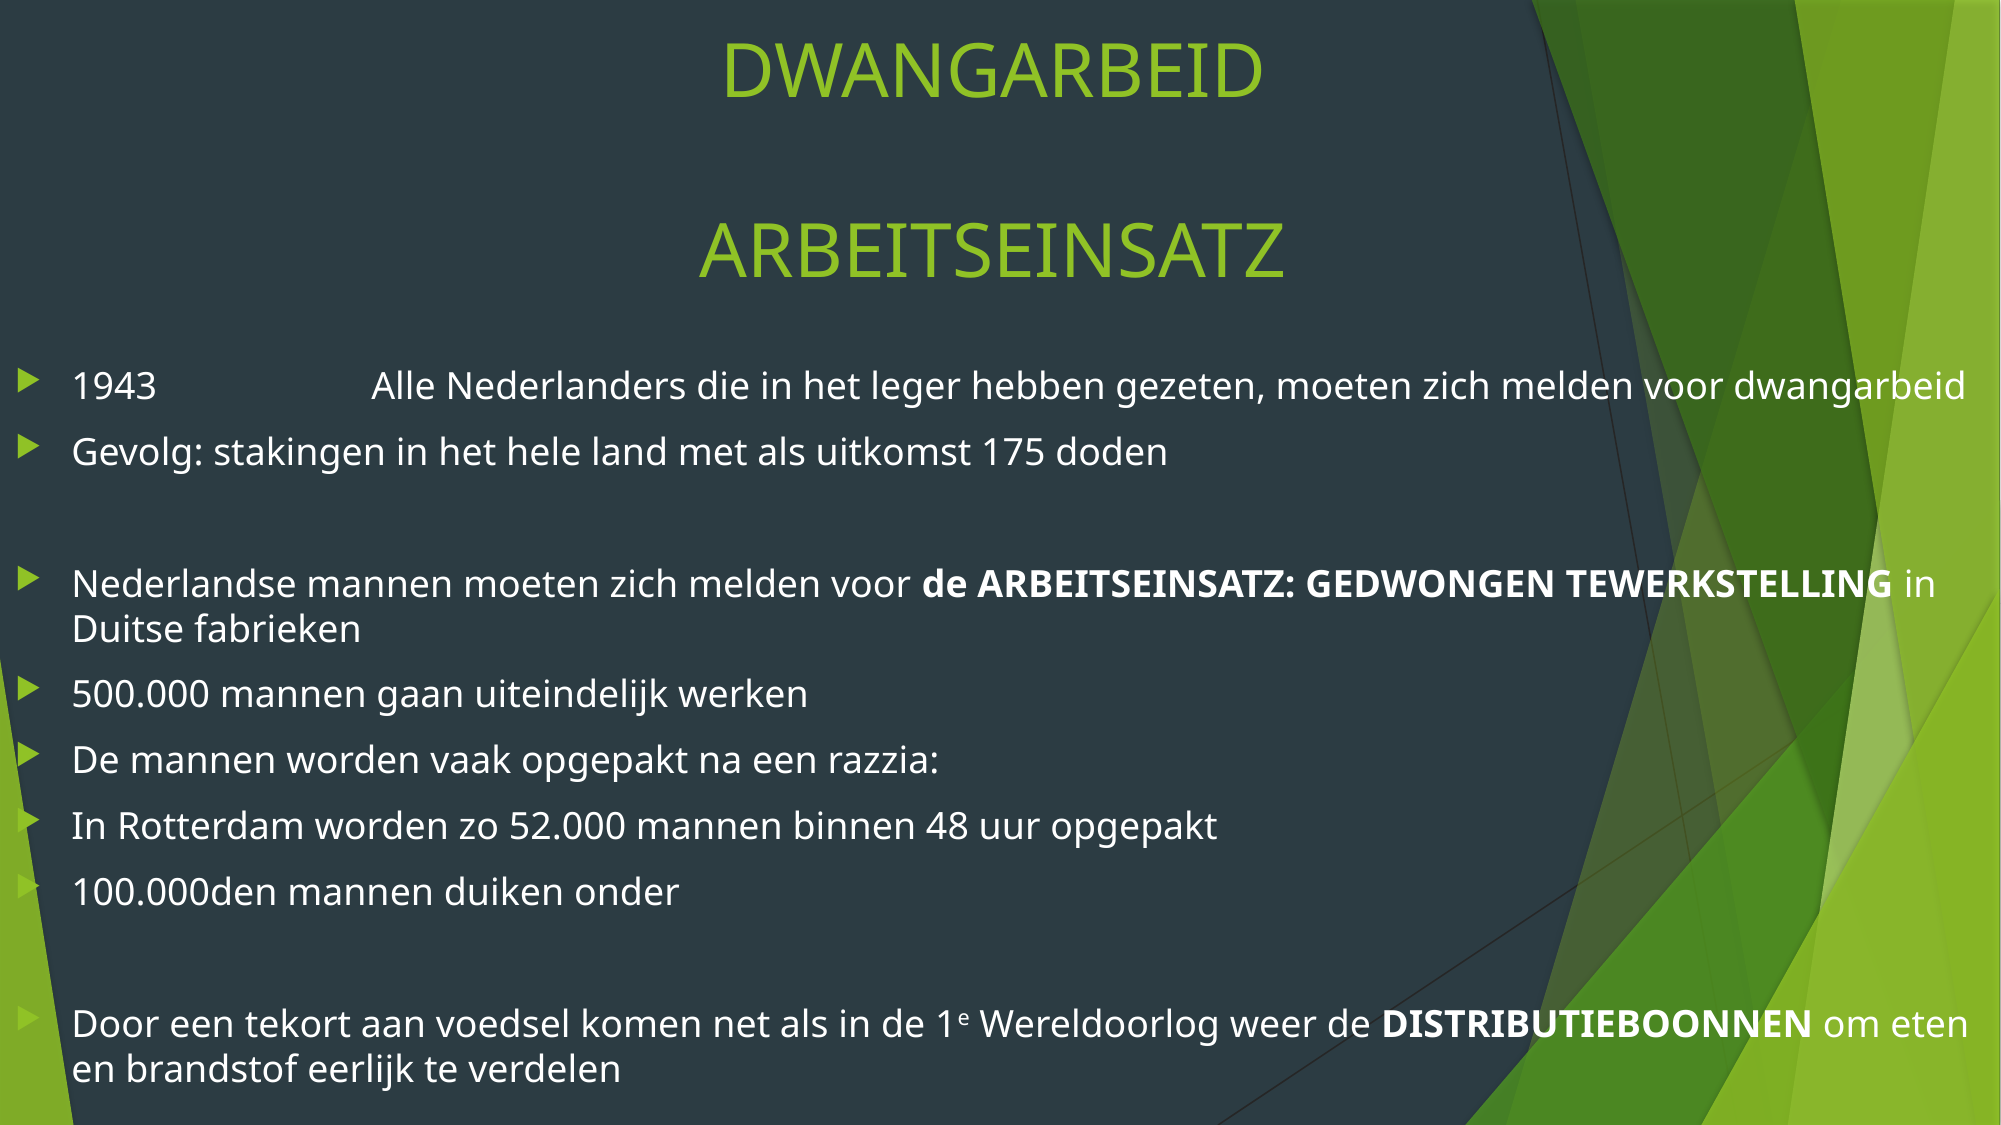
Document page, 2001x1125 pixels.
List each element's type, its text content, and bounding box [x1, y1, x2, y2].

list 1943 Alle Nederlanders die in het leger hebben gezeten, moeten zich melden voor dwangarbeid Gevolg: stakingen in het hele land met als uitkomst 175 doden Nederlandse mannen moeten zich melden voor de ARBEITSEINSATZ: GEDWONGEN TEWERKSTELLING in Duitse fabrieken 500.000 mannen gaan uiteindelijk werken De mannen worden vaak opgepakt na een razzia: In Rotterdam worden zo 52.000 mannen binnen 48 uur opgepakt 100.000den mannen duiken onder Door een tekort aan voedsel komen net als in de 1e Wereldoorlog weer de DISTRIBUTIEBOONNEN om eten en brandstof eerlijk te verdelen [0, 354, 2000, 1125]
title DWANGARBEID ARBEITSEINSATZ [0, 15, 1987, 332]
